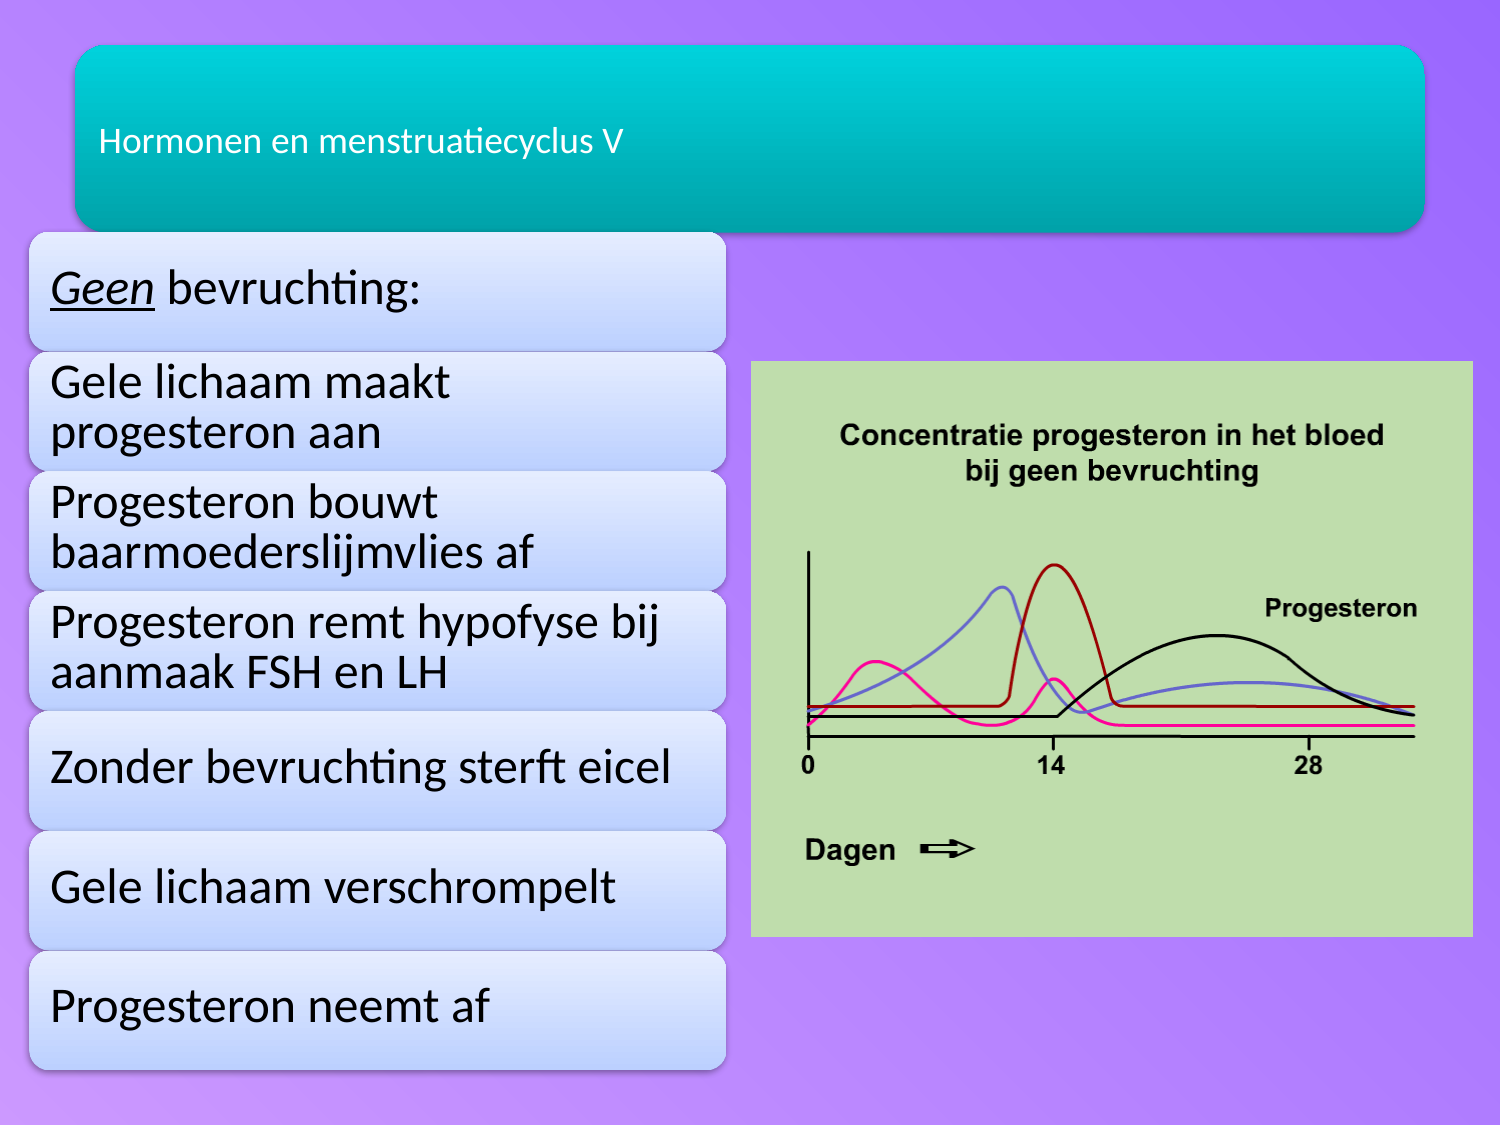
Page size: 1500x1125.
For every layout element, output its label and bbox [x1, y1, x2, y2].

picture [751, 361, 1473, 937]
list [29, 231, 727, 1071]
text_box [74, 44, 1426, 233]
